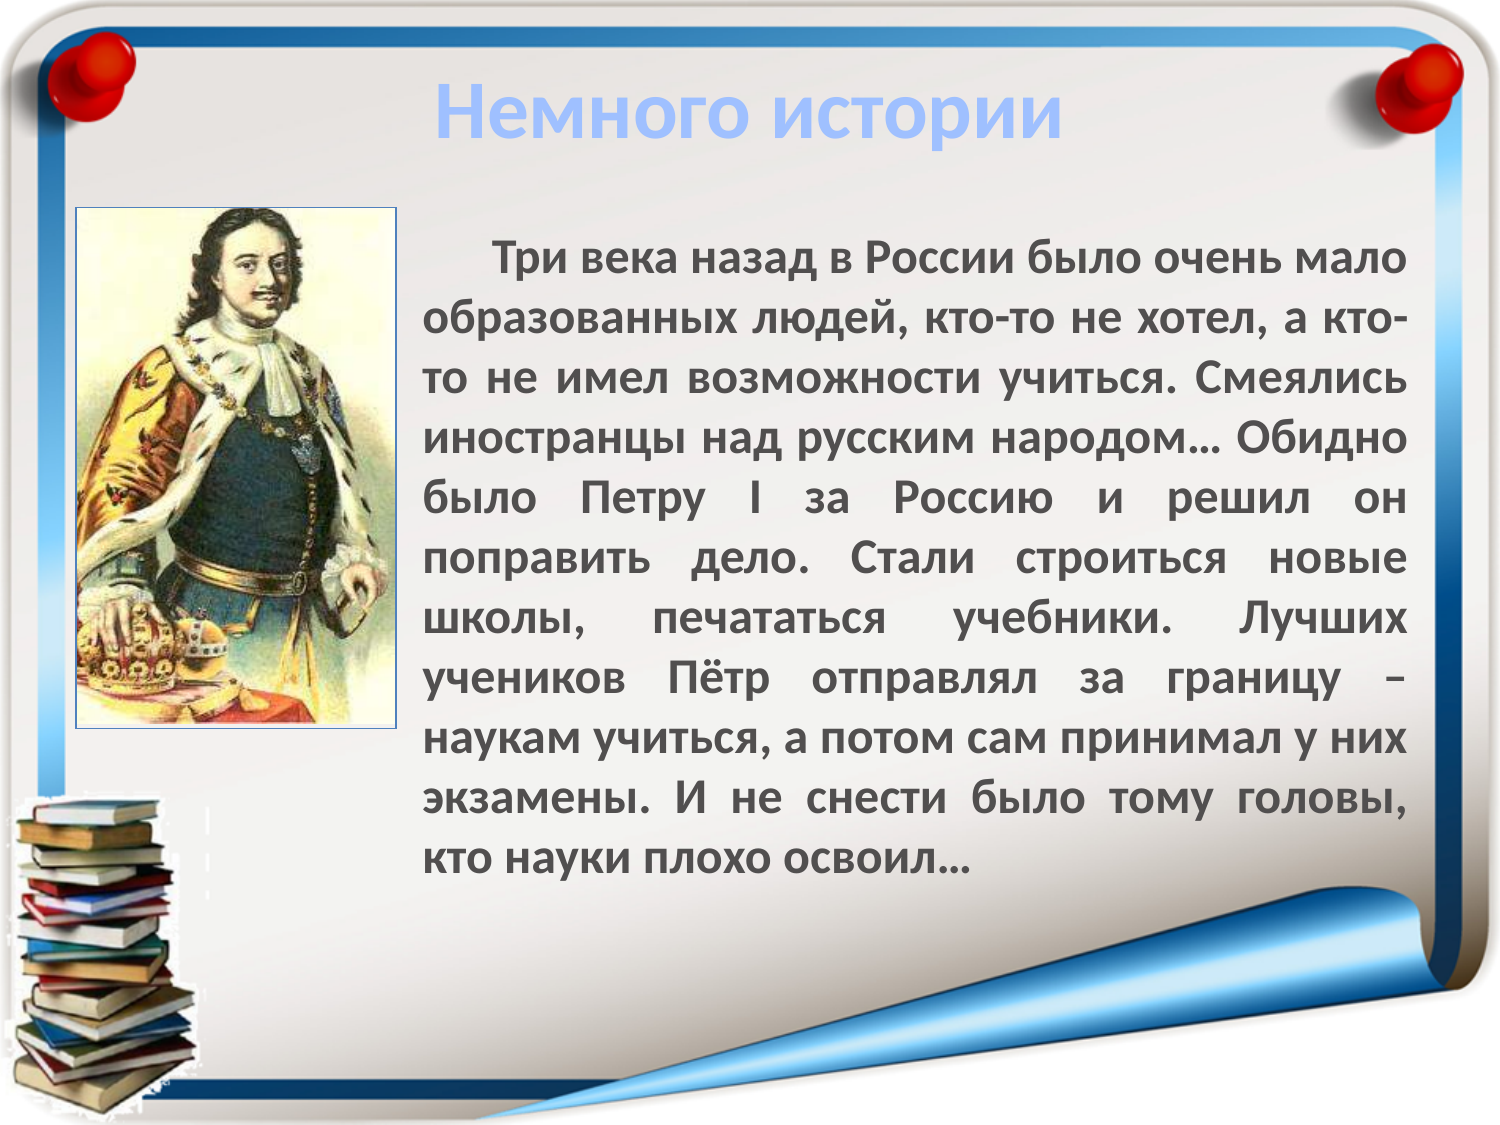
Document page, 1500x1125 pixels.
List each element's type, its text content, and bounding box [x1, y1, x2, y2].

text_box Три века назад в России было очень мало образованных людей, кто-то не хотел, а кто-то не имел возможности учиться. Смеялись иностранцы над русским народом… Обидно было Петру I за Россию и решил он поправить дело. Стали строиться новые школы, печататься учебники. Лучших учеников Пётр отправлял за границу – наукам учиться, а потом сам принимал у них экзамены. И не снести было тому головы, кто науки плохо освоил… [407, 215, 1424, 891]
text_box Немного истории [174, 48, 1325, 163]
picture [0, 0, 1500, 1125]
